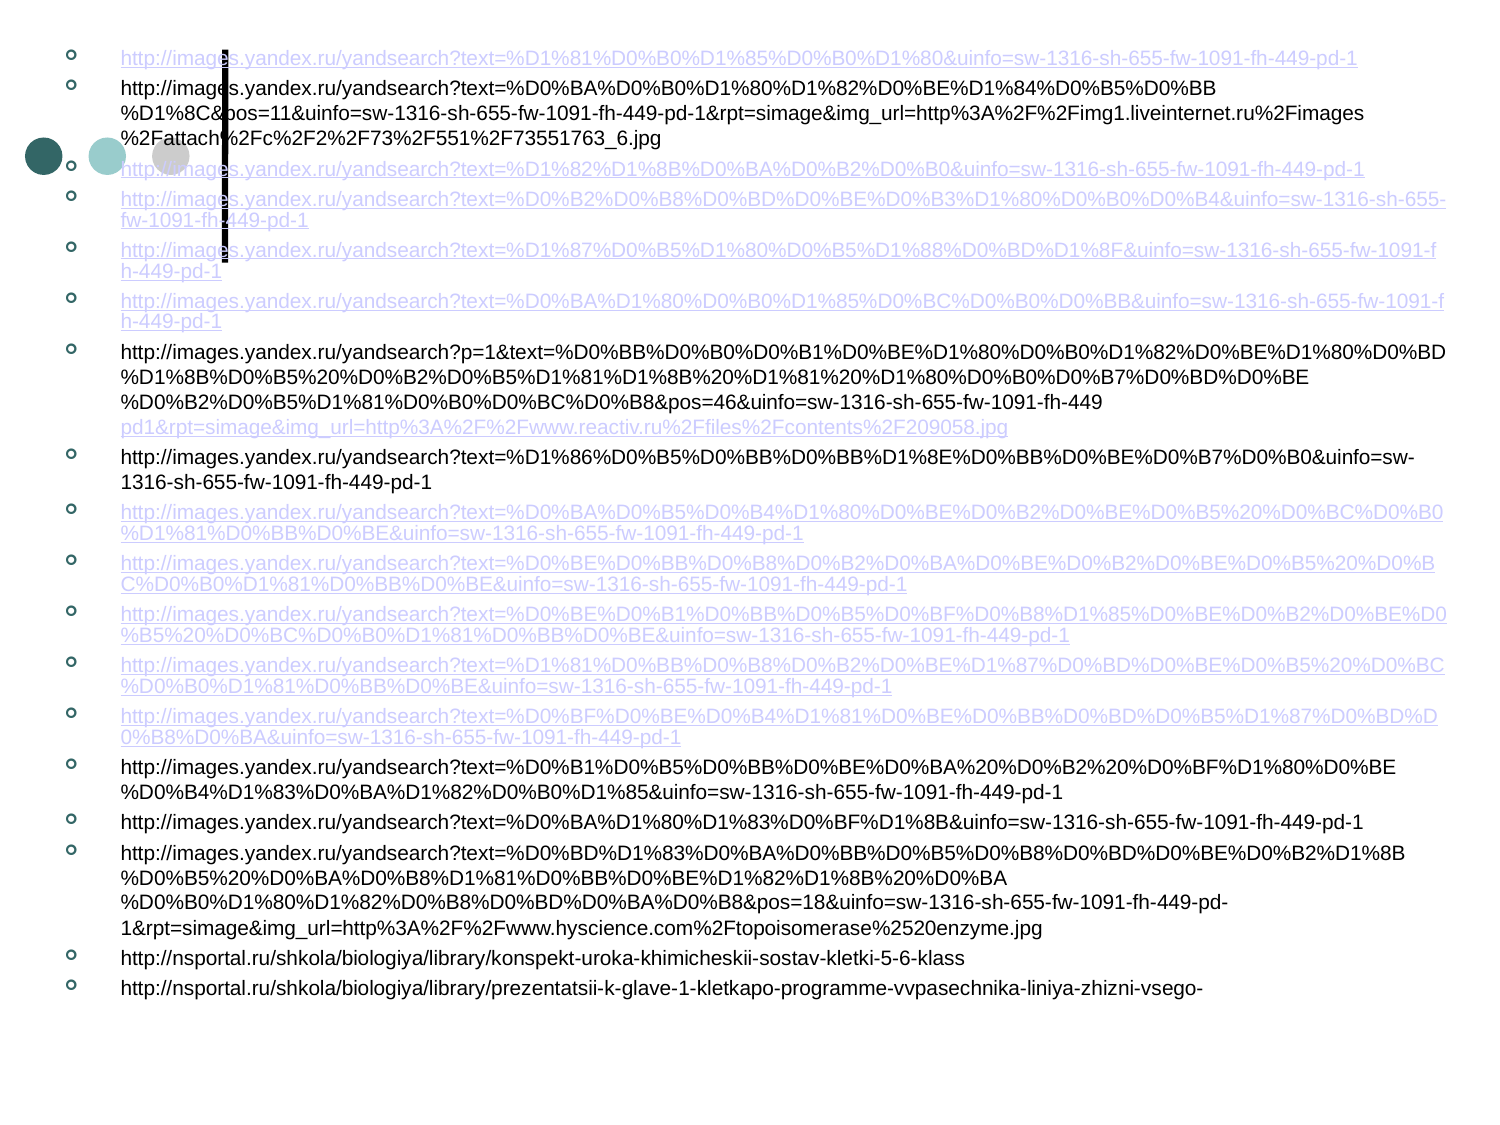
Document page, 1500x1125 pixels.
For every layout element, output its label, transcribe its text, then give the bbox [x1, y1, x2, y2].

text_box http://images.yandex.ru/yandsearch?text=%D1%81%D0%B0%D1%85%D0%B0%D1%80&uinfo=sw-1316-sh-655-fw-1091-fh-449-pd-1 http://images.yandex.ru/yandsearch?text=%D0%BA%D0%B0%D1%80%D1%82%D0%BE%D1%84%D0%B5%D0%BB%D1%8C&pos=11&uinfo=sw-1316-sh-655-fw-1091-fh-449-pd-1&rpt=simage&img_url=http%3A%2F%2Fimg1.liveinternet.ru%2Fimages%2Fattach%2Fc%2F2%2F73%2F551%2F73551763_6.jpg http://images.yandex.ru/yandsearch?text=%D1%82%D1%8B%D0%BA%D0%B2%D0%B0&uinfo=sw-1316-sh-655-fw-1091-fh-449-pd-1 http://images.yandex.ru/yandsearch?text=%D0%B2%D0%B8%D0%BD%D0%BE%D0%B3%D1%80%D0%B0%D0%B4&uinfo=sw-1316-sh-655-fw-1091-fh-449-pd-1 http://images.yandex.ru/yandsearch?text=%D1%87%D0%B5%D1%80%D0%B5%D1%88%D0%BD%D1%8F&uinfo=sw-1316-sh-655-fw-1091-fh-449-pd-1 http://images.yandex.ru/yandsearch?text=%D0%BA%D1%80%D0%B0%D1%85%D0%BC%D0%B0%D0%BB&uinfo=sw-1316-sh-655-fw-1091-fh-449-pd-1 http://images.yandex.ru/yandsearch?p=1&text=%D0%BB%D0%B0%D0%B1%D0%BE%D1%80%D0%B0%D1%82%D0%BE%D1%80%D0%BD%D1%8B%D0%B5%20%D0%B2%D0%B5%D1%81%D1%8B%20%D1%81%20%D1%80%D0%B0%D0%B7%D0%BD%D0%BE%D0%B2%D0%B5%D1%81%D0%B0%D0%BC%D0%B8&pos=46&uinfo=sw-1316-sh-655-fw-1091-fh-449 pd1&rpt=simage&img_url=http%3A%2F%2Fwww.reactiv.ru%2Ffiles%2Fcontents%2F209058.jpg http://images.yandex.ru/yandsearch?text=%D1%86%D0%B5%D0%BB%D0%BB%D1%8E%D0%BB%D0%BE%D0%B7%D0%B0&uinfo=sw-1316-sh-655-fw-1091-fh-449-pd-1 http://images.yandex.ru/yandsearch?text=%D0%BA%D0%B5%D0%B4%D1%80%D0%BE%D0%B2%D0%BE%D0%B5%20%D0%BC%D0%B0%D1%81%D0%BB%D0%BE&uinfo=sw-1316-sh-655-fw-1091-fh-449-pd-1 http://images.yandex.ru/yandsearch?text=%D0%BE%D0%BB%D0%B8%D0%B2%D0%BA%D0%BE%D0%B2%D0%BE%D0%B5%20%D0%BC%D0%B0%D1%81%D0%BB%D0%BE&uinfo=sw-1316-sh-655-fw-1091-fh-449-pd-1 http://images.yandex.ru/yandsearch?text=%D0%BE%D0%B1%D0%BB%D0%B5%D0%BF%D0%B8%D1%85%D0%BE%D0%B2%D0%BE%D0%B5%20%D0%BC%D0%B0%D1%81%D0%BB%D0%BE&uinfo=sw-1316-sh-655-fw-1091-fh-449-pd-1 http://images.yandex.ru/yandsearch?text=%D1%81%D0%BB%D0%B8%D0%B2%D0%BE%D1%87%D0%BD%D0%BE%D0%B5%20%D0%BC%D0%B0%D1%81%D0%BB%D0%BE&uinfo=sw-1316-sh-655-fw-1091-fh-449-pd-1 http://images.yandex.ru/yandsearch?text=%D0%BF%D0%BE%D0%B4%D1%81%D0%BE%D0%BB%D0%BD%D0%B5%D1%87%D0%BD%D0%B8%D0%BA&uinfo=sw-1316-sh-655-fw-1091-fh-449-pd-1 http://images.yandex.ru/yandsearch?text=%D0%B1%D0%B5%D0%BB%D0%BE%D0%BA%20%D0%B2%20%D0%BF%D1%80%D0%BE%D0%B4%D1%83%D0%BA%D1%82%D0%B0%D1%85&uinfo=sw-1316-sh-655-fw-1091-fh-449-pd-1 http://images.yandex.ru/yandsearch?text=%D0%BA%D1%80%D1%83%D0%BF%D1%8B&uinfo=sw-1316-sh-655-fw-1091-fh-449-pd-1 http://images.yandex.ru/yandsearch?text=%D0%BD%D1%83%D0%BA%D0%BB%D0%B5%D0%B8%D0%BD%D0%BE%D0%B2%D1%8B%D0%B5%20%D0%BA%D0%B8%D1%81%D0%BB%D0%BE%D1%82%D1%8B%20%D0%BA%D0%B0%D1%80%D1%82%D0%B8%D0%BD%D0%BA%D0%B8&pos=18&uinfo=sw-1316-sh-655-fw-1091-fh-449-pd-1&rpt=simage&img_url=http%3A%2F%2Fwww.hyscience.com%2Ftopoisomerase%2520enzyme.jpg http://nsportal.ru/shkola/biologiya/library/konspekt-uroka-khimicheskii-sostav-kletki-5-6-klass http://nsportal.ru/shkola/biologiya/library/prezentatsii-k-glave-1-kletkapo-programme-vvpasechnika-liniya-zhizni-vsego- [49, 37, 1463, 1075]
